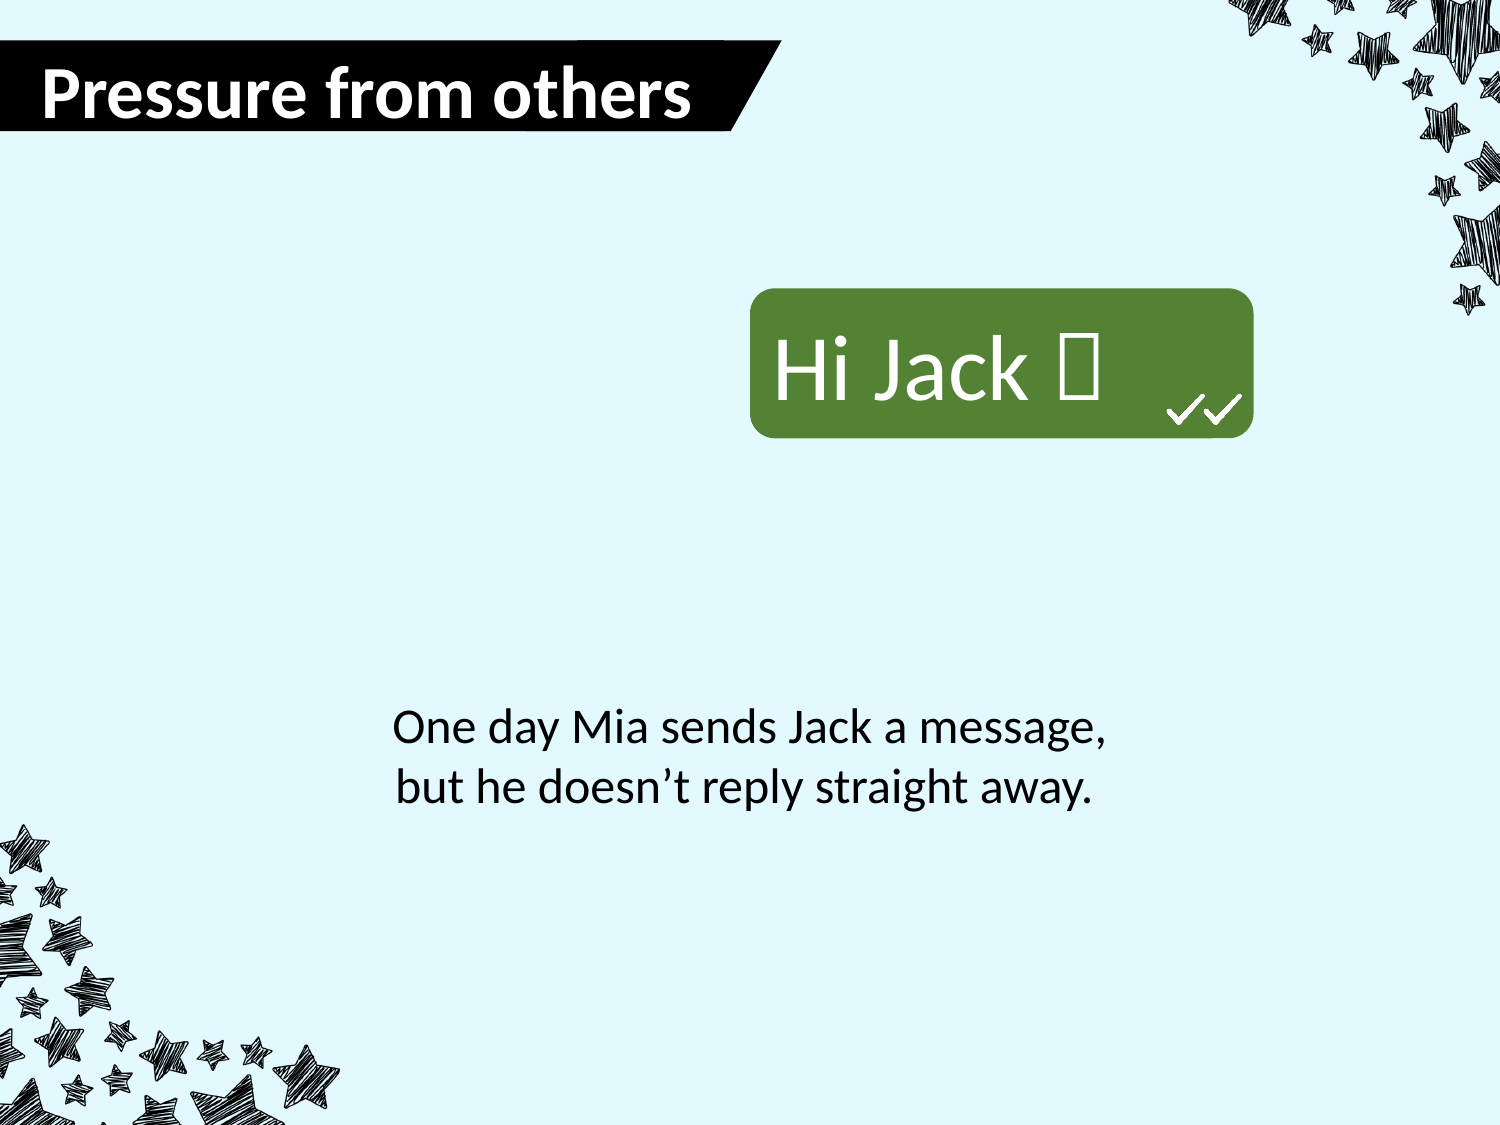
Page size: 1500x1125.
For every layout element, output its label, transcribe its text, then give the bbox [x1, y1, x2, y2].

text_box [0, 29, 913, 138]
text_box One day Mia sends Jack a message, but he doesn’t reply straight away. [363, 686, 1137, 822]
picture [0, 824, 340, 1125]
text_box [749, 288, 1254, 439]
picture [1228, 0, 1500, 356]
